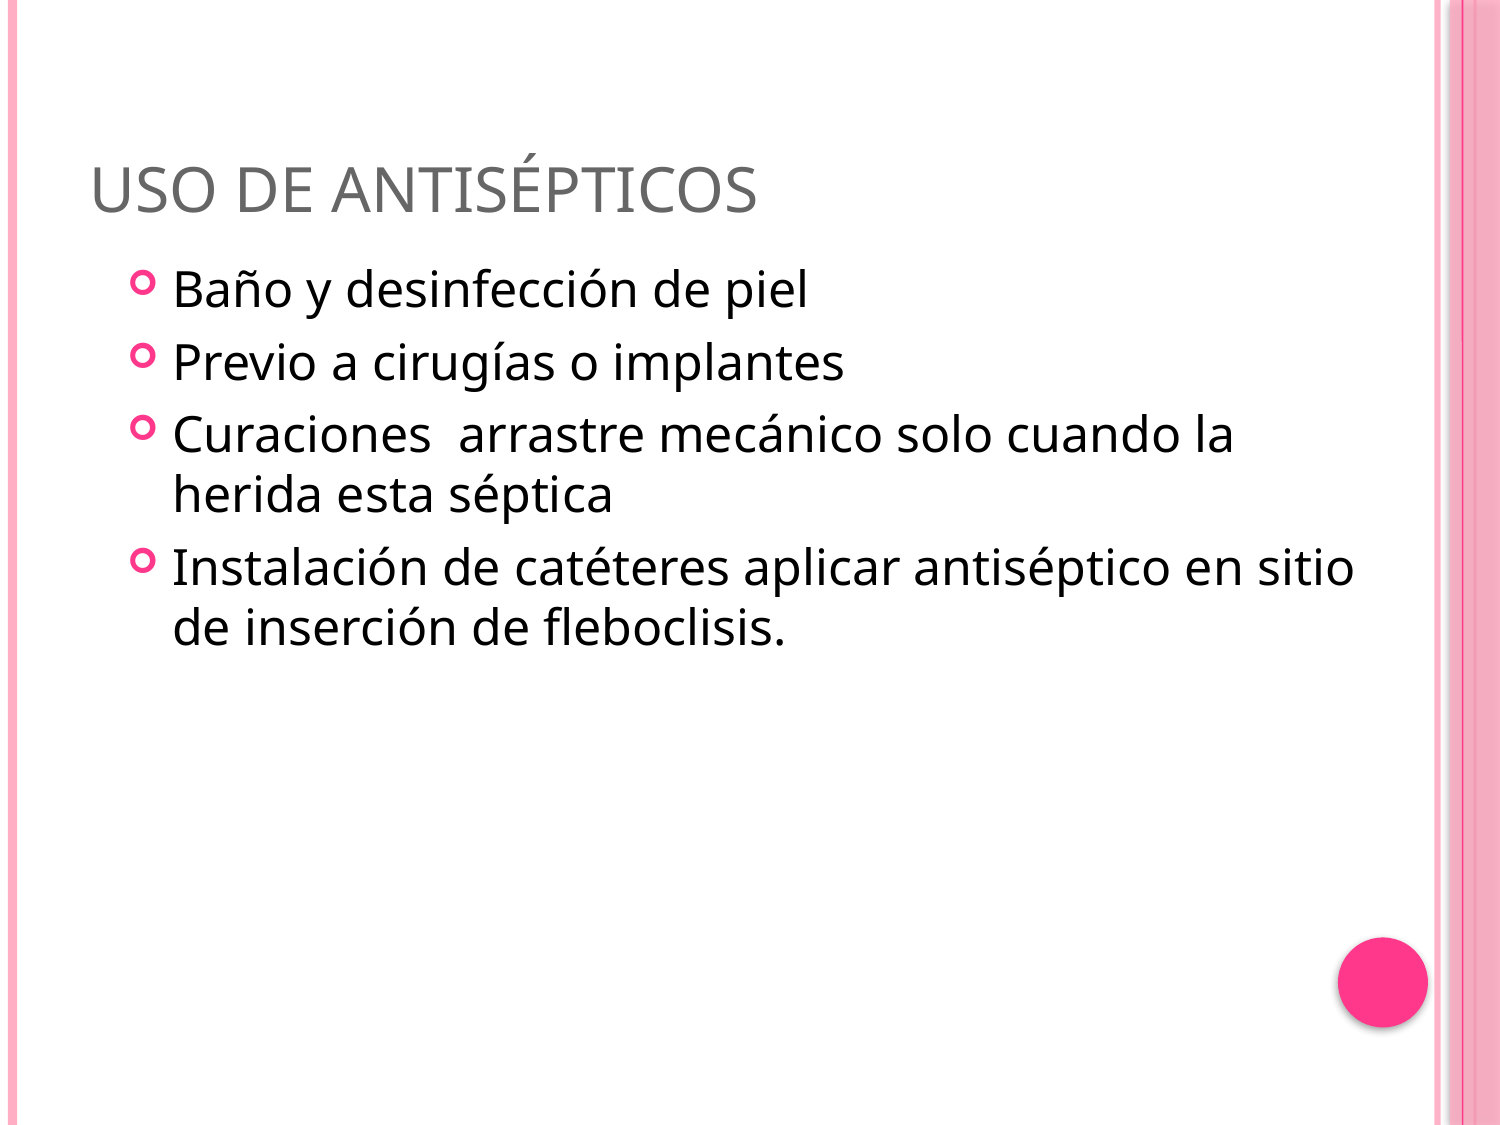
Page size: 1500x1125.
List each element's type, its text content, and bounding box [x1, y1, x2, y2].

title Uso de antisépticos [75, 45, 1300, 233]
list Baño y desinfección de piel Previo a cirugías o implantes Curaciones arrastre mecánico solo cuando la herida esta séptica Instalación de catéteres aplicar antiséptico en sitio de inserción de fleboclisis. [112, 249, 1388, 1125]
